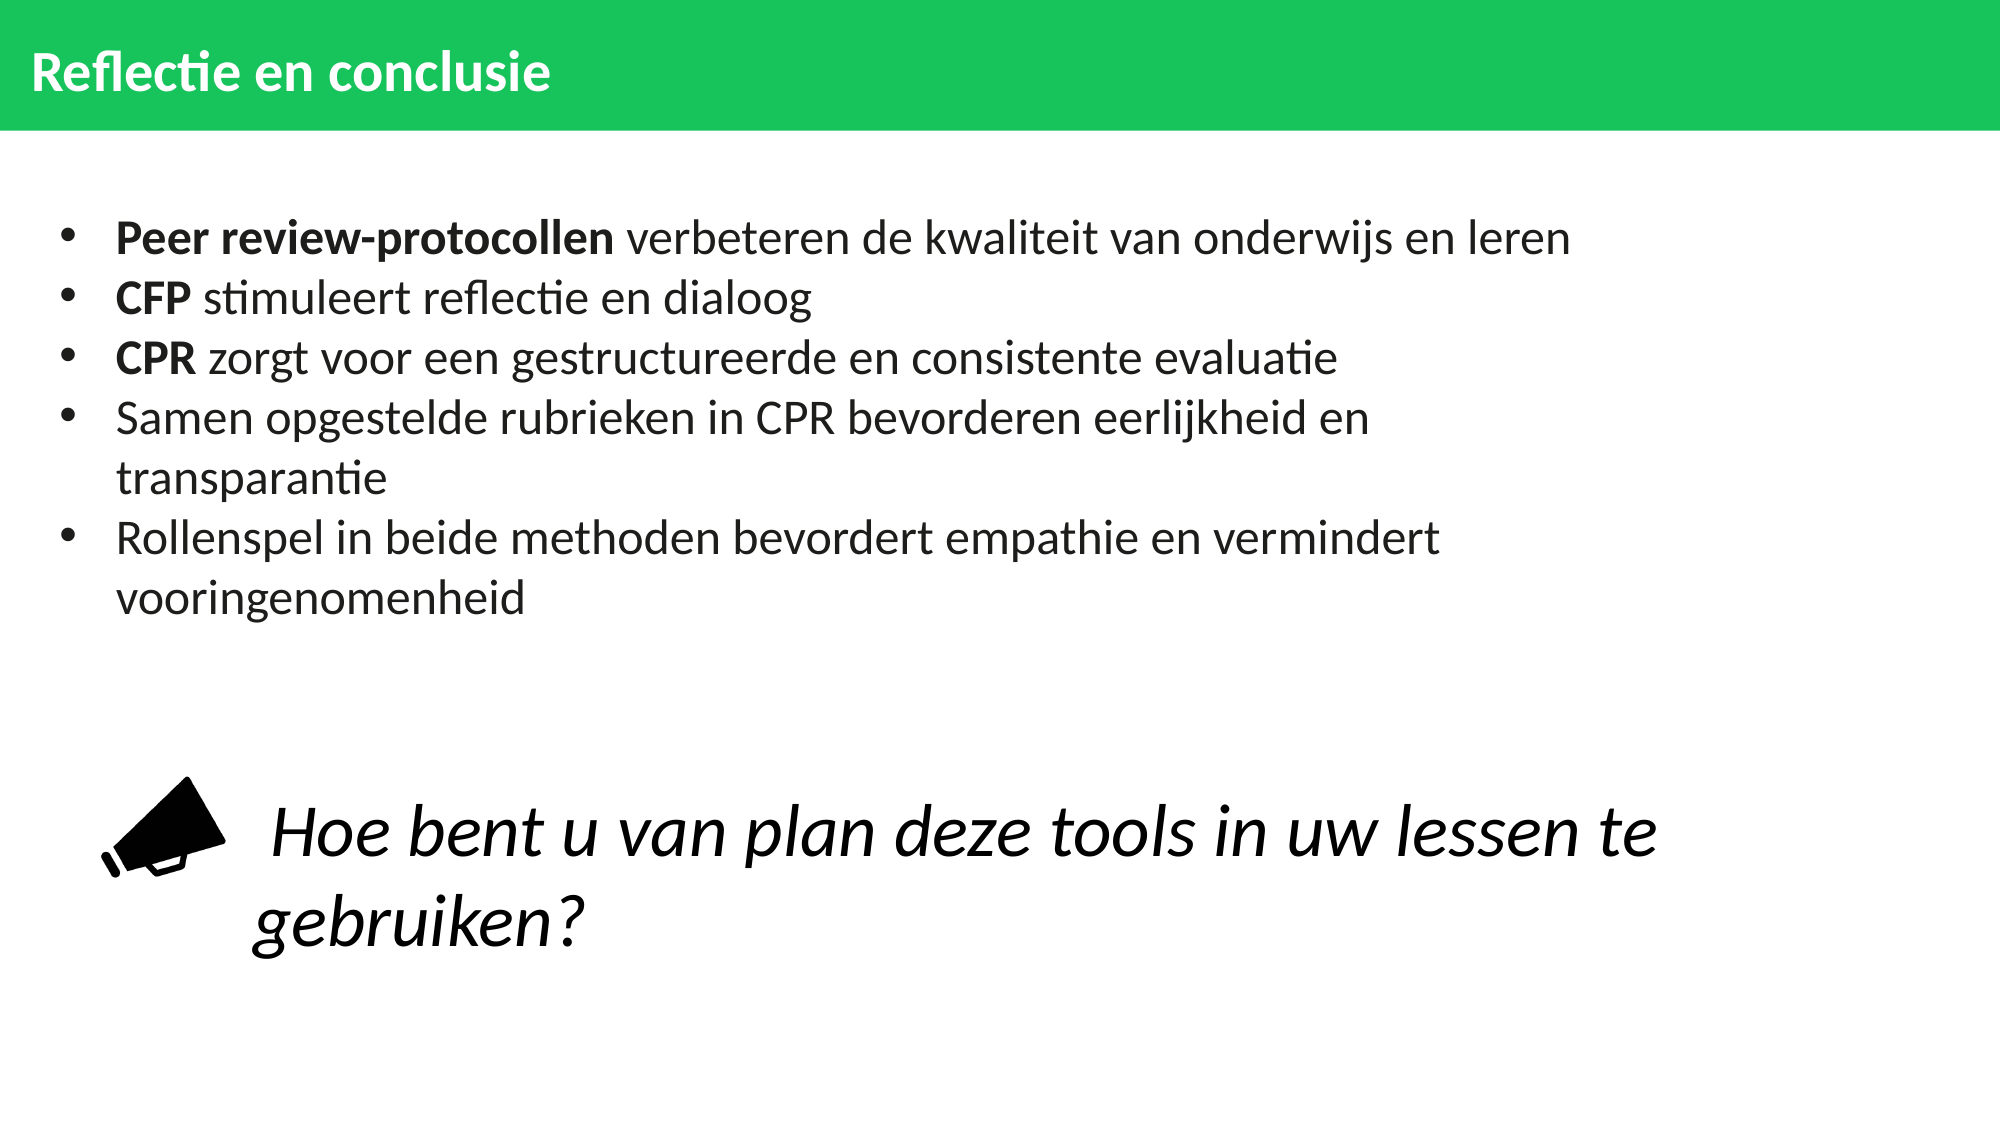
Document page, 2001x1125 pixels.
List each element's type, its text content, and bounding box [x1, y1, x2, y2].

picture [87, 751, 239, 902]
text_box Peer review-protocollen verbeteren de kwaliteit van onderwijs en leren CFP stimuleert reflectie en dialoog CPR zorgt voor een gestructureerde en consistente evaluatie Samen opgestelde rubrieken in CPR bevorderen eerlijkheid en transparantie Rollenspel in beide methoden bevordert empathie en vermindert vooringenomenheid [44, 189, 1600, 581]
text_box Hoe bent u van plan deze tools in uw lessen te gebruiken? [238, 773, 1839, 969]
title Reflectie en conclusie [16, 13, 1976, 131]
